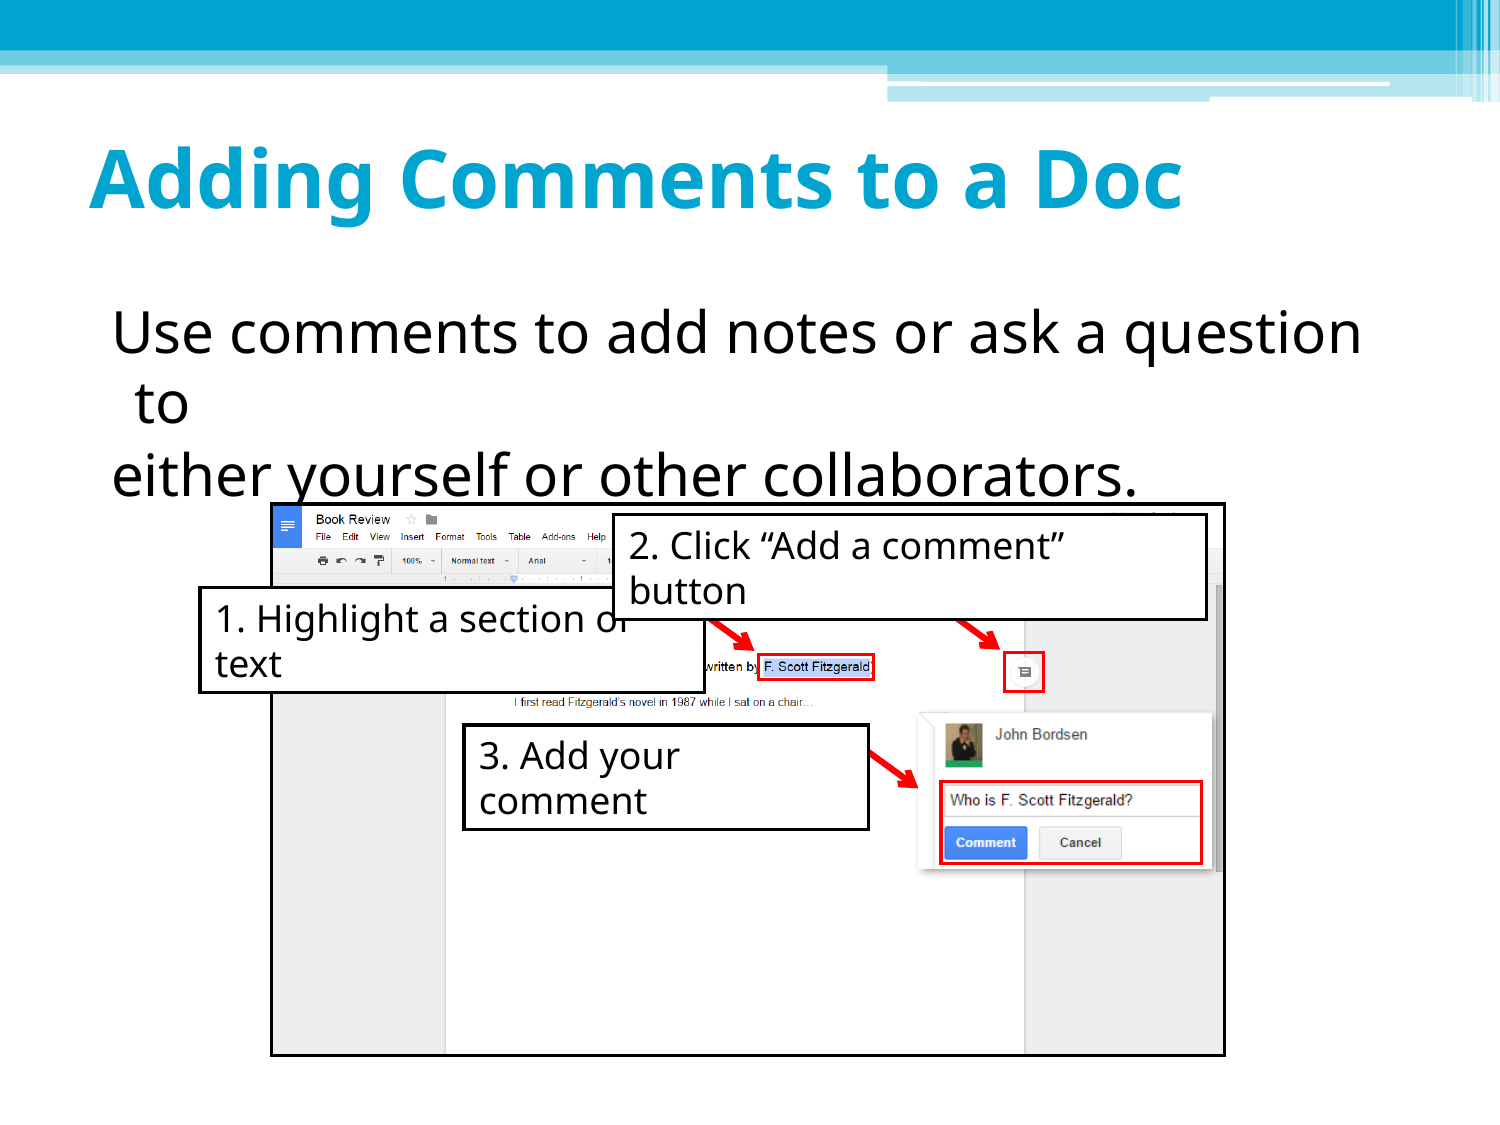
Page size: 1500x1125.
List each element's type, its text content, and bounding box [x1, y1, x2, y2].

text_box 1. Highlight a section of text [199, 587, 272, 693]
picture [272, 505, 1224, 1054]
title Adding Comments to a Doc [75, 90, 1418, 263]
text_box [895, 573, 1001, 650]
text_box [701, 612, 755, 651]
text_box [865, 749, 918, 789]
list Use comments to add notes or ask a question to either yourself or other collaborators. [75, 287, 1418, 913]
